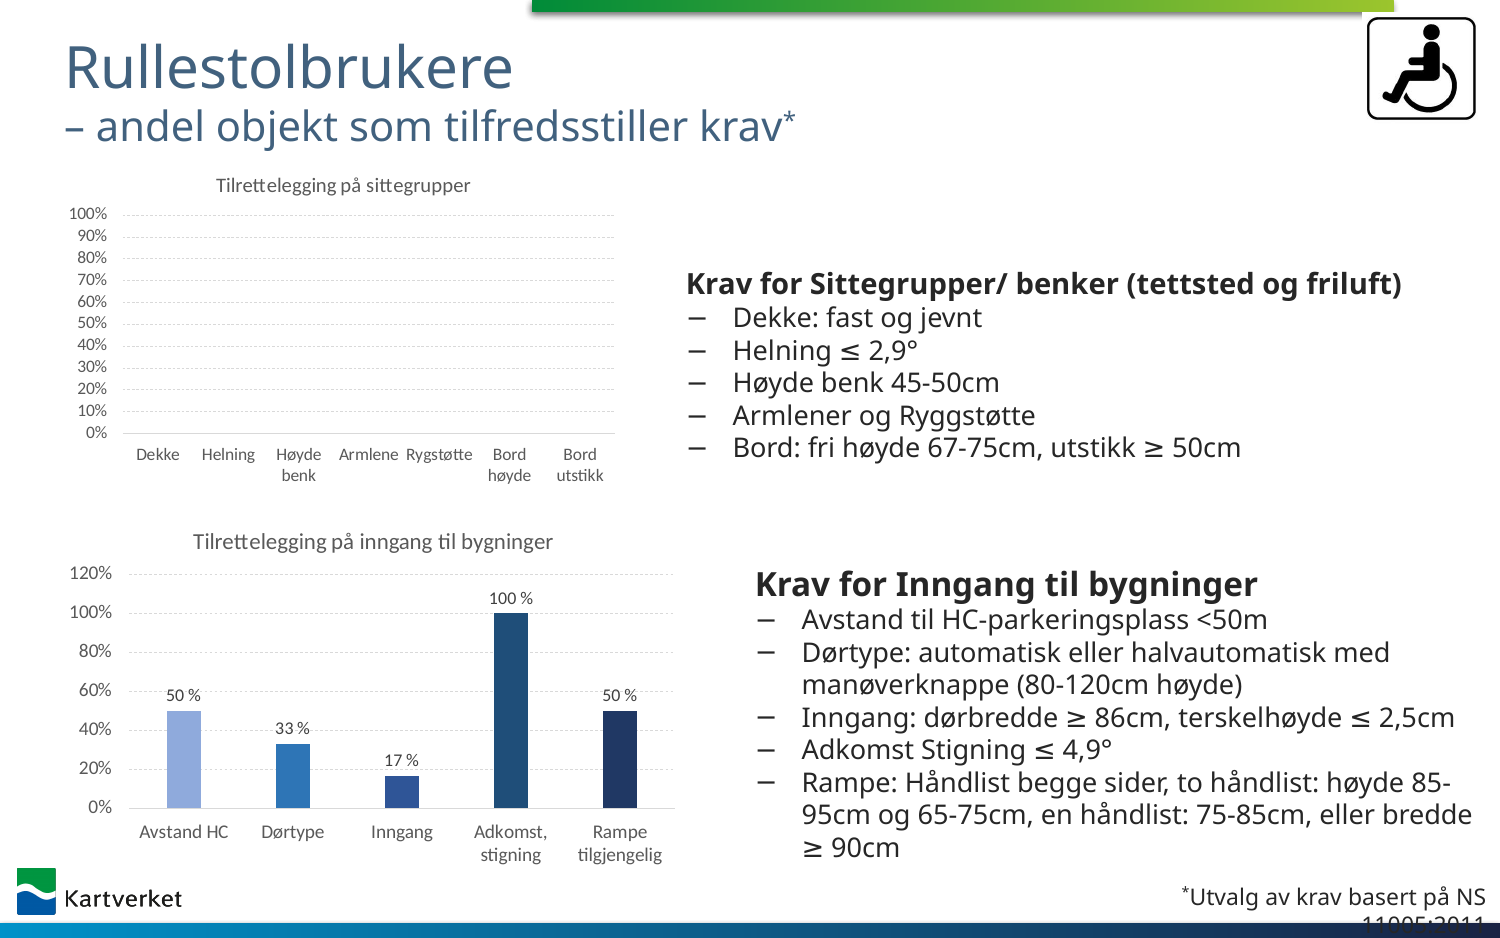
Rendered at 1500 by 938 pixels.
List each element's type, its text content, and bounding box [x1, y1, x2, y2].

picture [62, 520, 685, 874]
picture [62, 166, 625, 492]
picture [1362, 12, 1481, 126]
text_box Krav for Sittegrupper/ benker (tettsted og friluft) Dekke: fast og jevnt Helning ≤ 2,9° Høyde benk 45-50cm Armlener og Ryggstøtte Bord: fri høyde 67-75cm, utstikk ≥ 50cm [670, 258, 1418, 471]
text_box *Utvalg av krav basert på NS 11005:2011 [1068, 873, 1500, 938]
text_box Krav for Inngang til bygninger Avstand til HC-parkeringsplass <50m Dørtype: automatisk eller halvautomatisk med manøverknappe (80-120cm høyde) Inngang: dørbredde ≥ 86cm, terskelhøyde ≤ 2,5cm Adkomst Stigning ≤ 4,9° Rampe: Håndlist begge sider, to håndlist: høyde 85-95cm og 65-75cm, en håndlist: 75-85cm, eller bredde ≥ 90cm [740, 555, 1491, 870]
text_box Rullestolbrukere – andel objekt som tilfredsstiller krav* [49, 25, 1431, 158]
